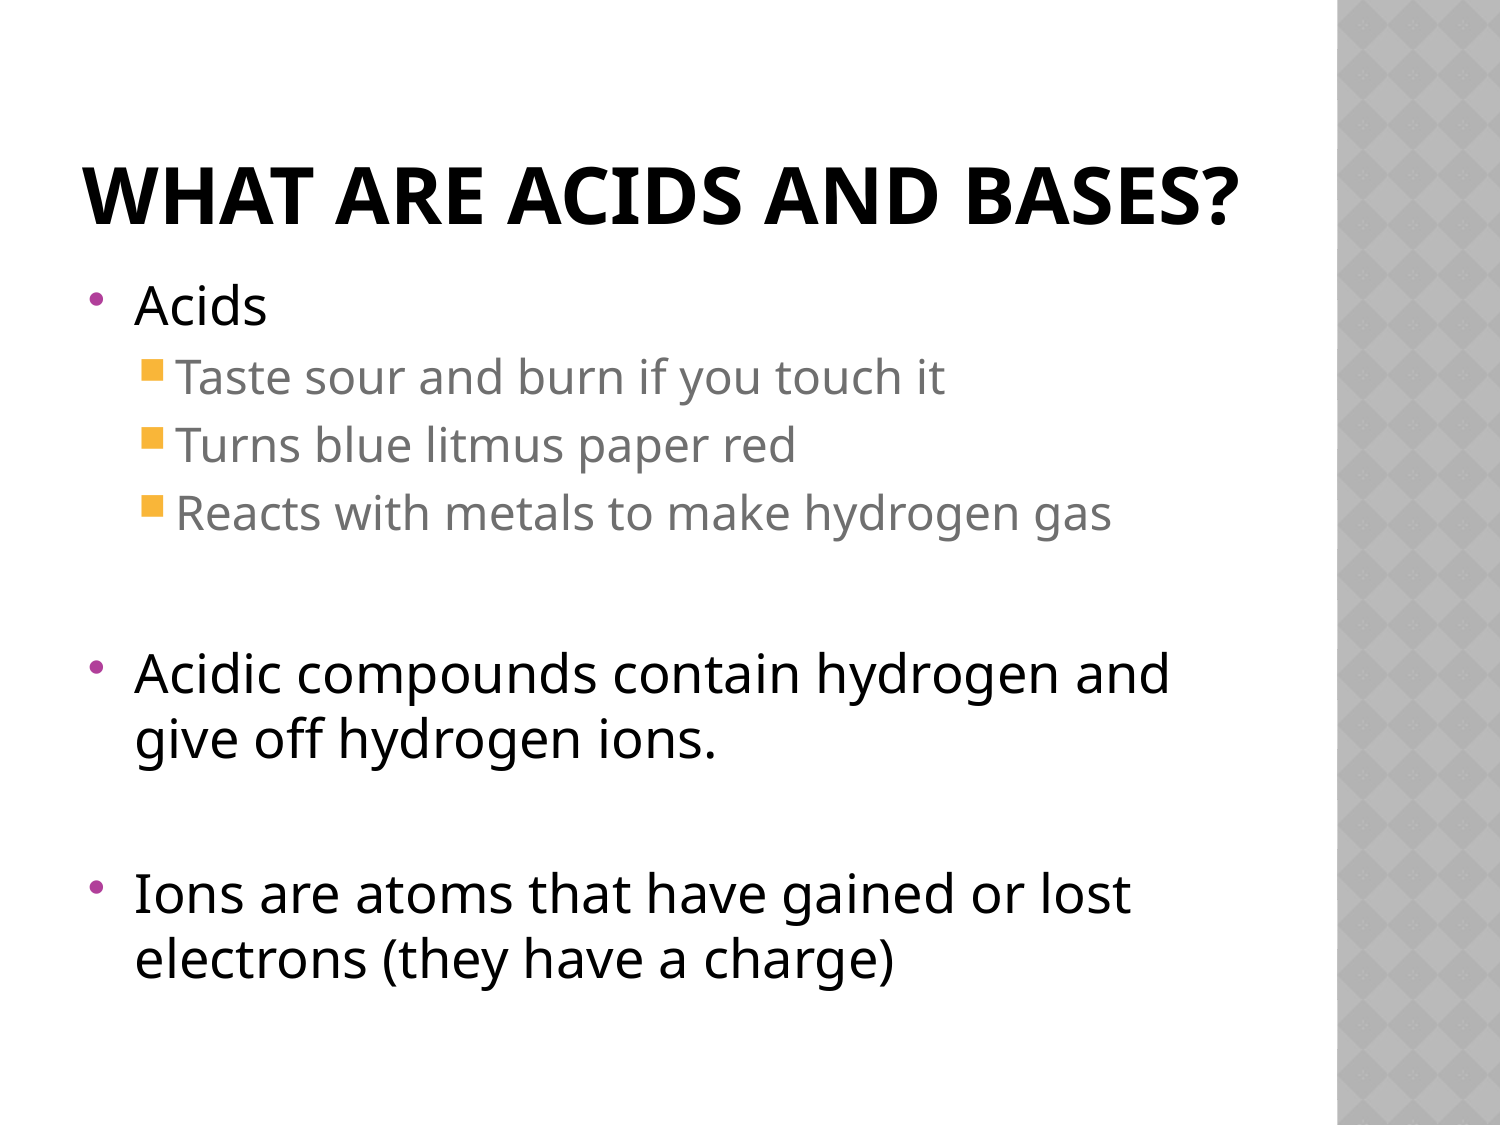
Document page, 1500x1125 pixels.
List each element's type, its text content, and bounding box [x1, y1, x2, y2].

title What are Acids and Bases? [75, 52, 1263, 240]
list Acids Taste sour and burn if you touch it Turns blue litmus paper red Reacts with metals to make hydrogen gas Acidic compounds contain hydrogen and give off hydrogen ions. Ions are atoms that have gained or lost electrons (they have a charge) [75, 264, 1263, 1059]
